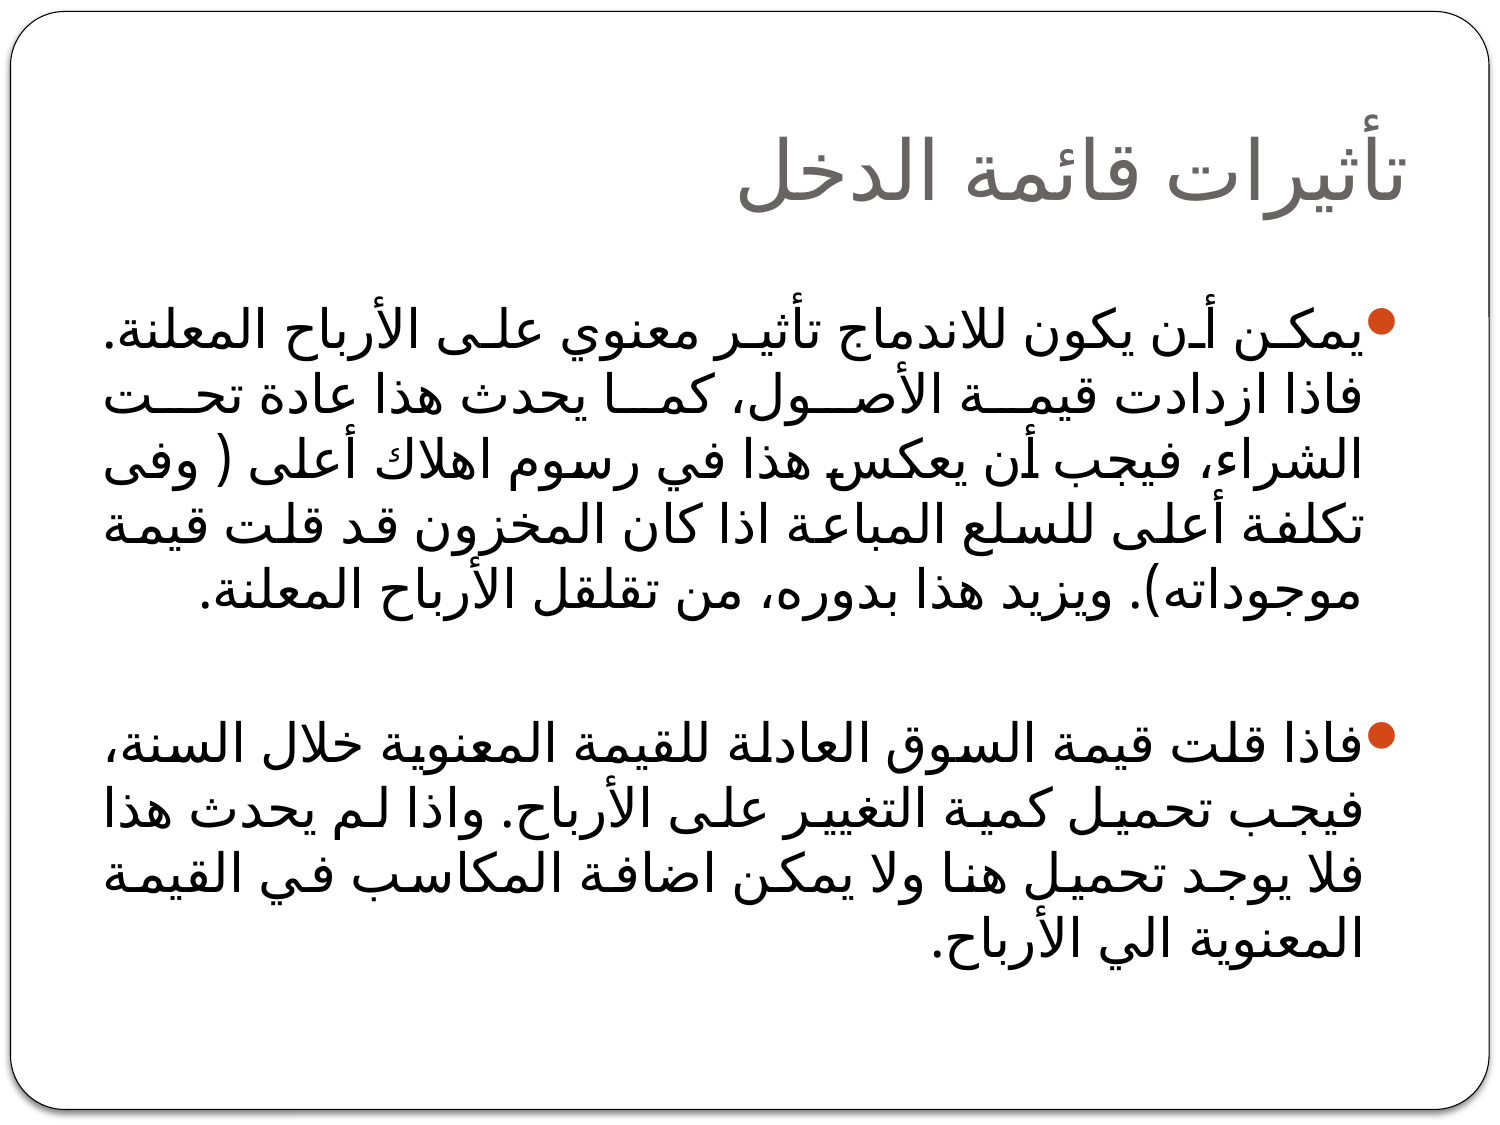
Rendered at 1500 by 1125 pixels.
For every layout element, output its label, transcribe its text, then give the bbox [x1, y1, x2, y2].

list يمكن أن يكون للاندماج تأثير معنوي على الأرباح المعلنة. فاذا ازدادت قيمة الأصول، كما يحدث هذا عادة تحت الشراء، فيجب أن يعكس هذا في رسوم اهلاك أعلى ( وفى تكلفة أعلى للسلع المباعة اذا كان المخزون قد قلت قيمة موجوداته). ويزيد هذا بدوره، من تقلقل الأرباح المعلنة. فاذا قلت قيمة السوق العادلة للقيمة المعنوية خلال السنة، فيجب تحميل كمية التغيير على الأرباح. واذا لم يحدث هذا فلا يوجد تحميل هنا ولا يمكن اضافة المكاسب في القيمة المعنوية الي الأرباح. [87, 287, 1425, 988]
title تأثيرات قائمة الدخل [150, 45, 1425, 233]
